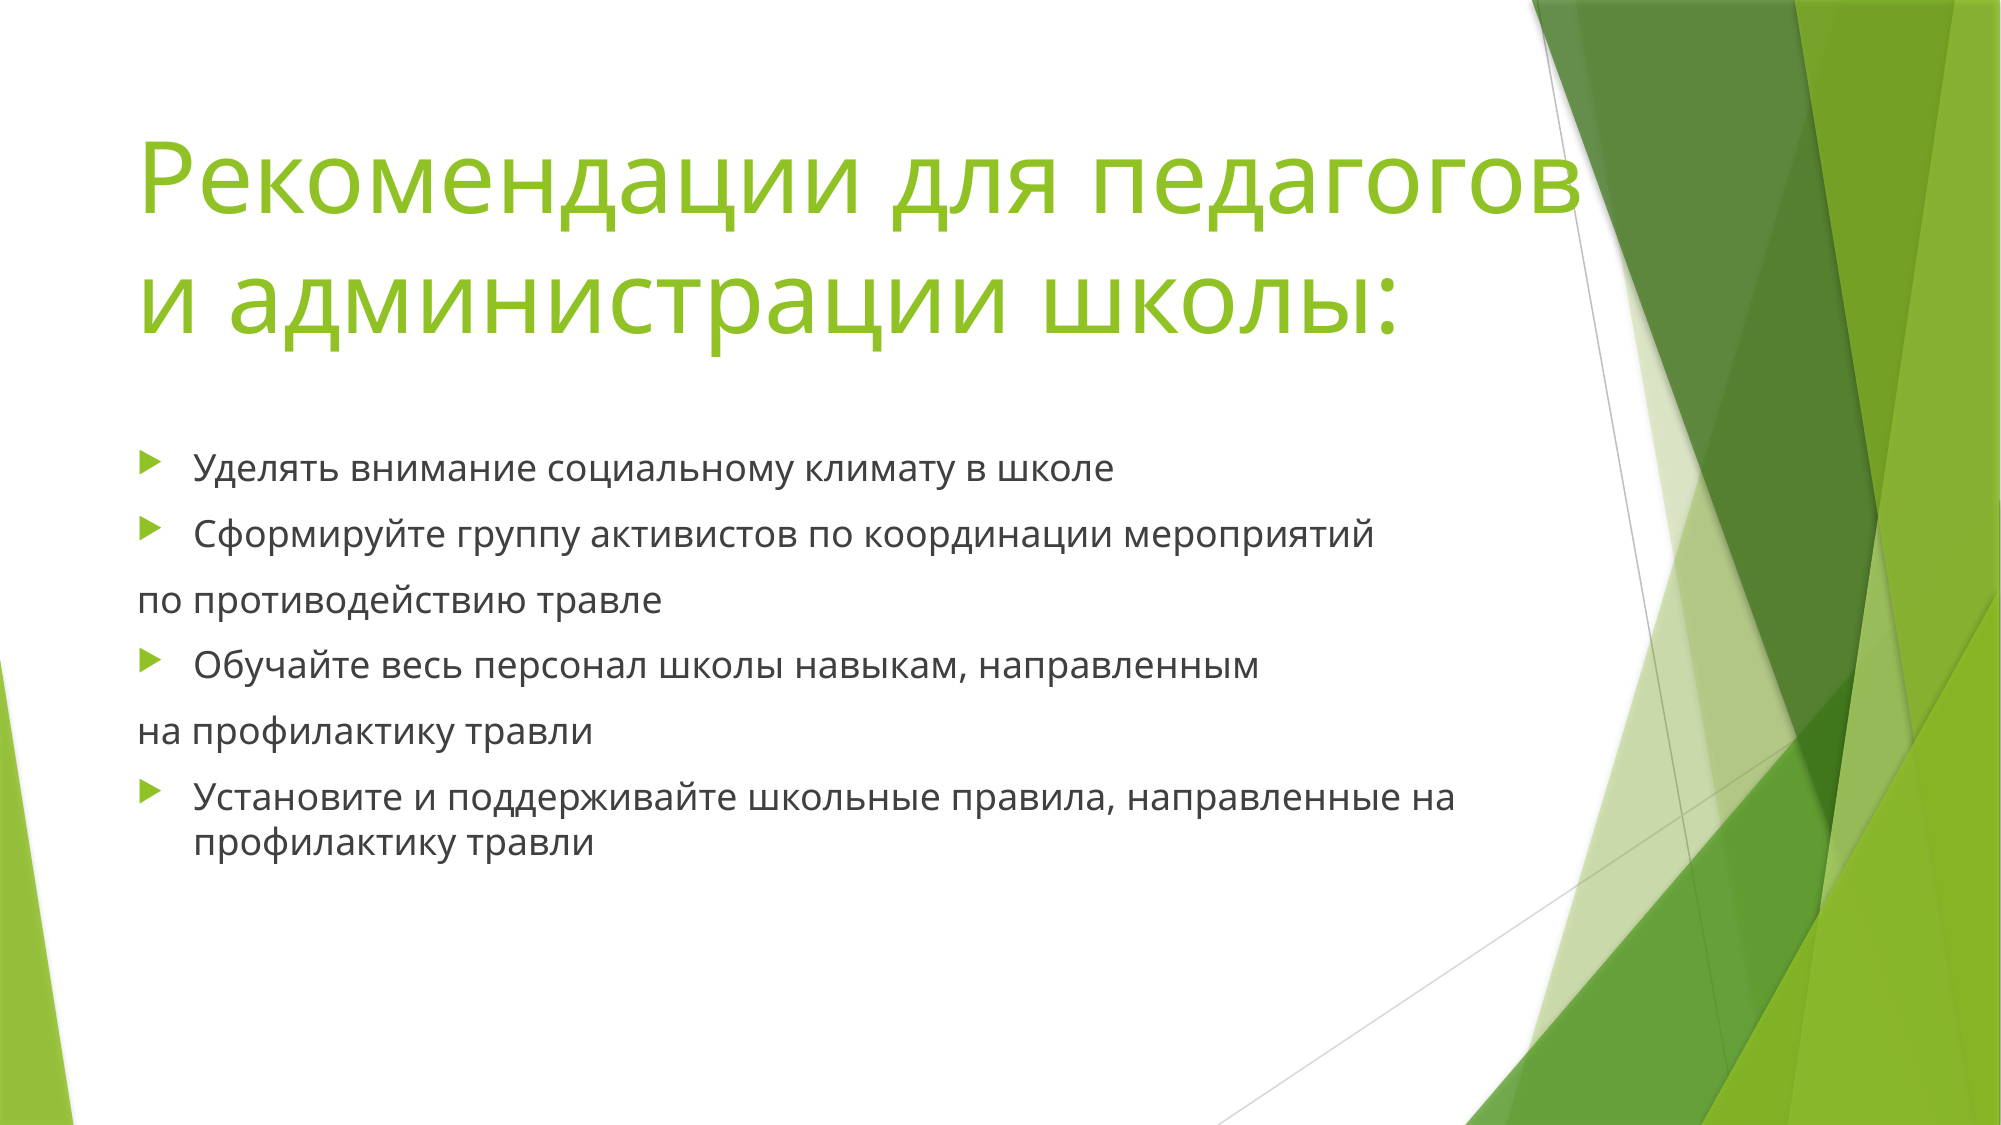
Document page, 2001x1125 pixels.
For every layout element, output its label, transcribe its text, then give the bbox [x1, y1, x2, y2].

title Рекомендации для педагогов и администрации школы: [121, 106, 1628, 323]
list Уделять внимание социальному климату в школе Сформируйте группу активистов по координации мероприятий по противодействию травле Обучайте весь персонал школы навыкам, направленным на профилактику травли Установите и поддерживайте школьные правила, направленные на профилактику травли [121, 436, 1533, 1073]
